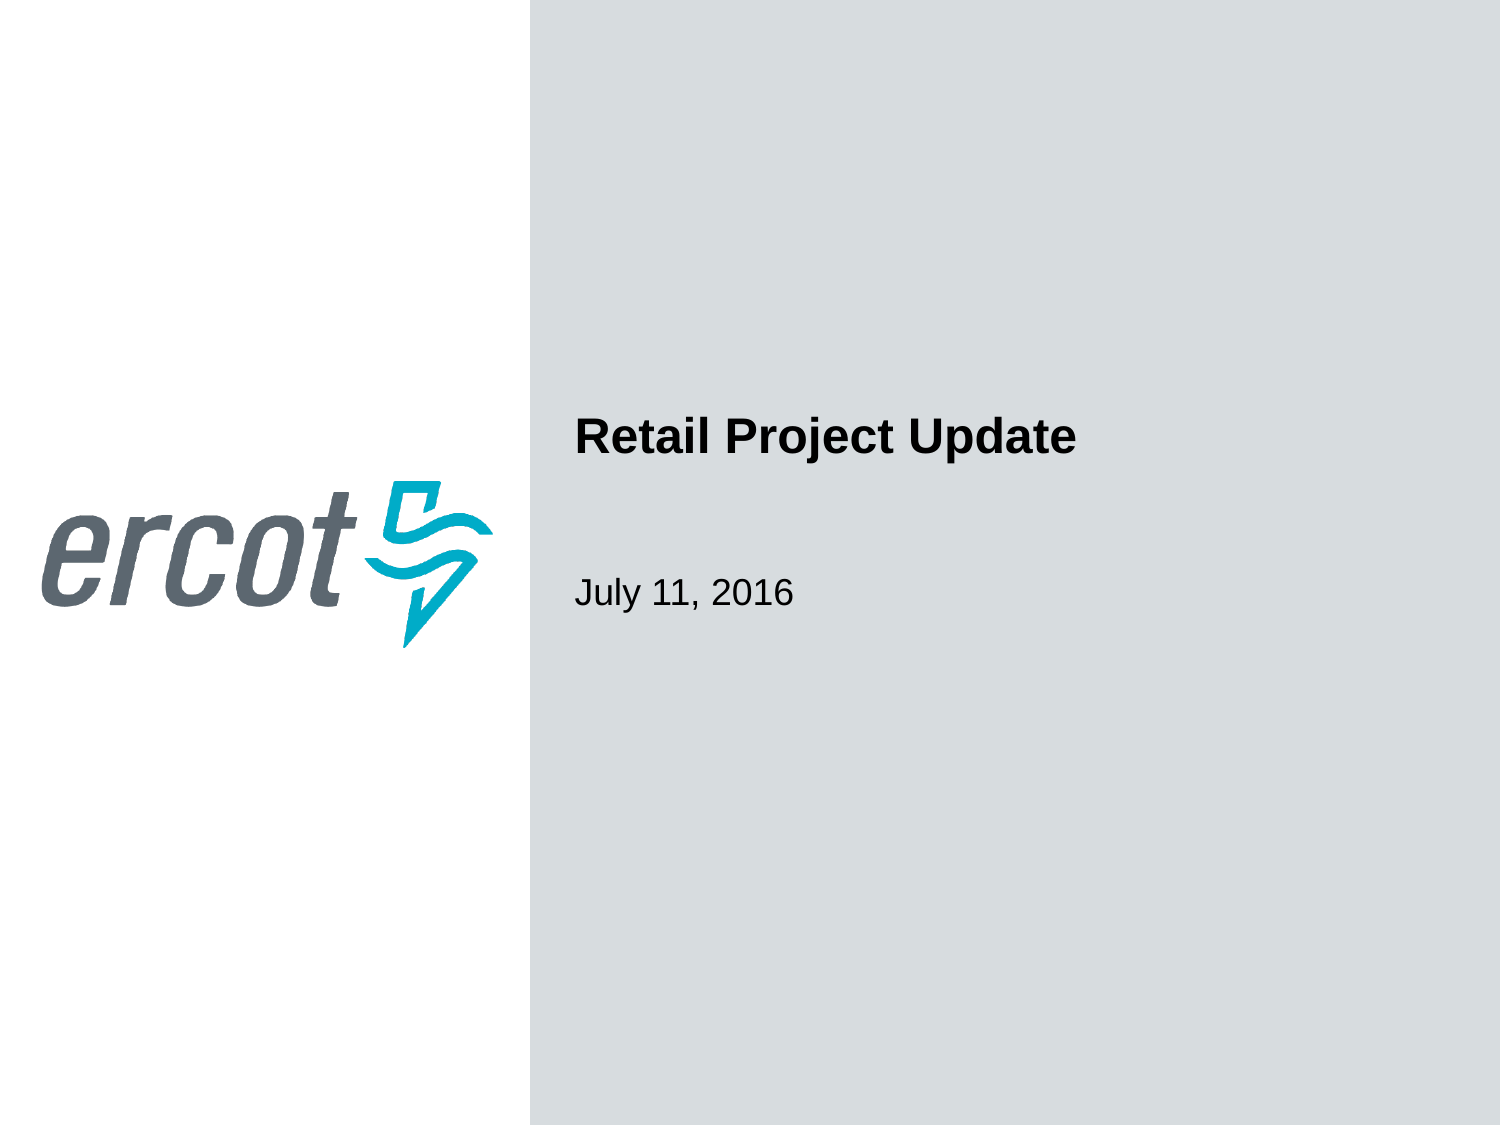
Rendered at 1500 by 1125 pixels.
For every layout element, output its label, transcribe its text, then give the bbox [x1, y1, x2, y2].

text_box Retail Project Update July 11, 2016 [559, 395, 1486, 621]
picture [32, 471, 501, 654]
